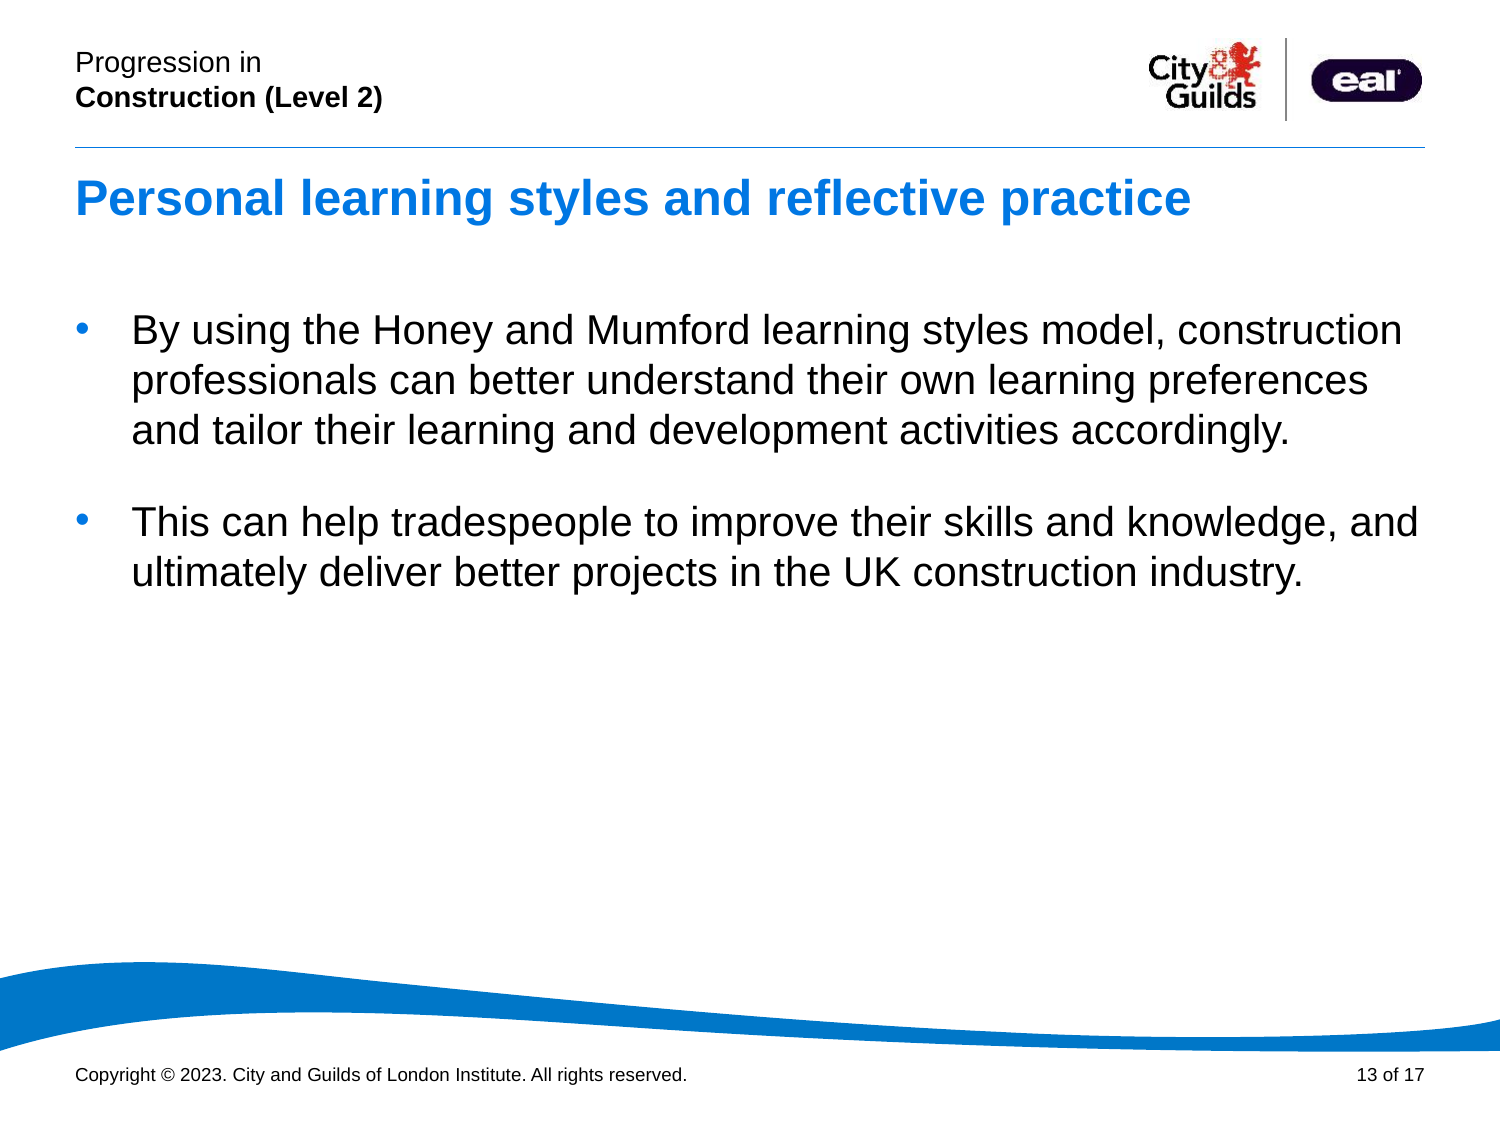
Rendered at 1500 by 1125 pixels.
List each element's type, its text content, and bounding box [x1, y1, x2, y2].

title Personal learning styles and reflective practice [74, 165, 1426, 229]
list By using the Honey and Mumford learning styles model, construction professionals can better understand their own learning preferences and tailor their learning and development activities accordingly. This can help tradespeople to improve their skills and knowledge, and ultimately deliver better projects in the UK construction industry. [74, 302, 1426, 946]
picture [1149, 38, 1422, 121]
